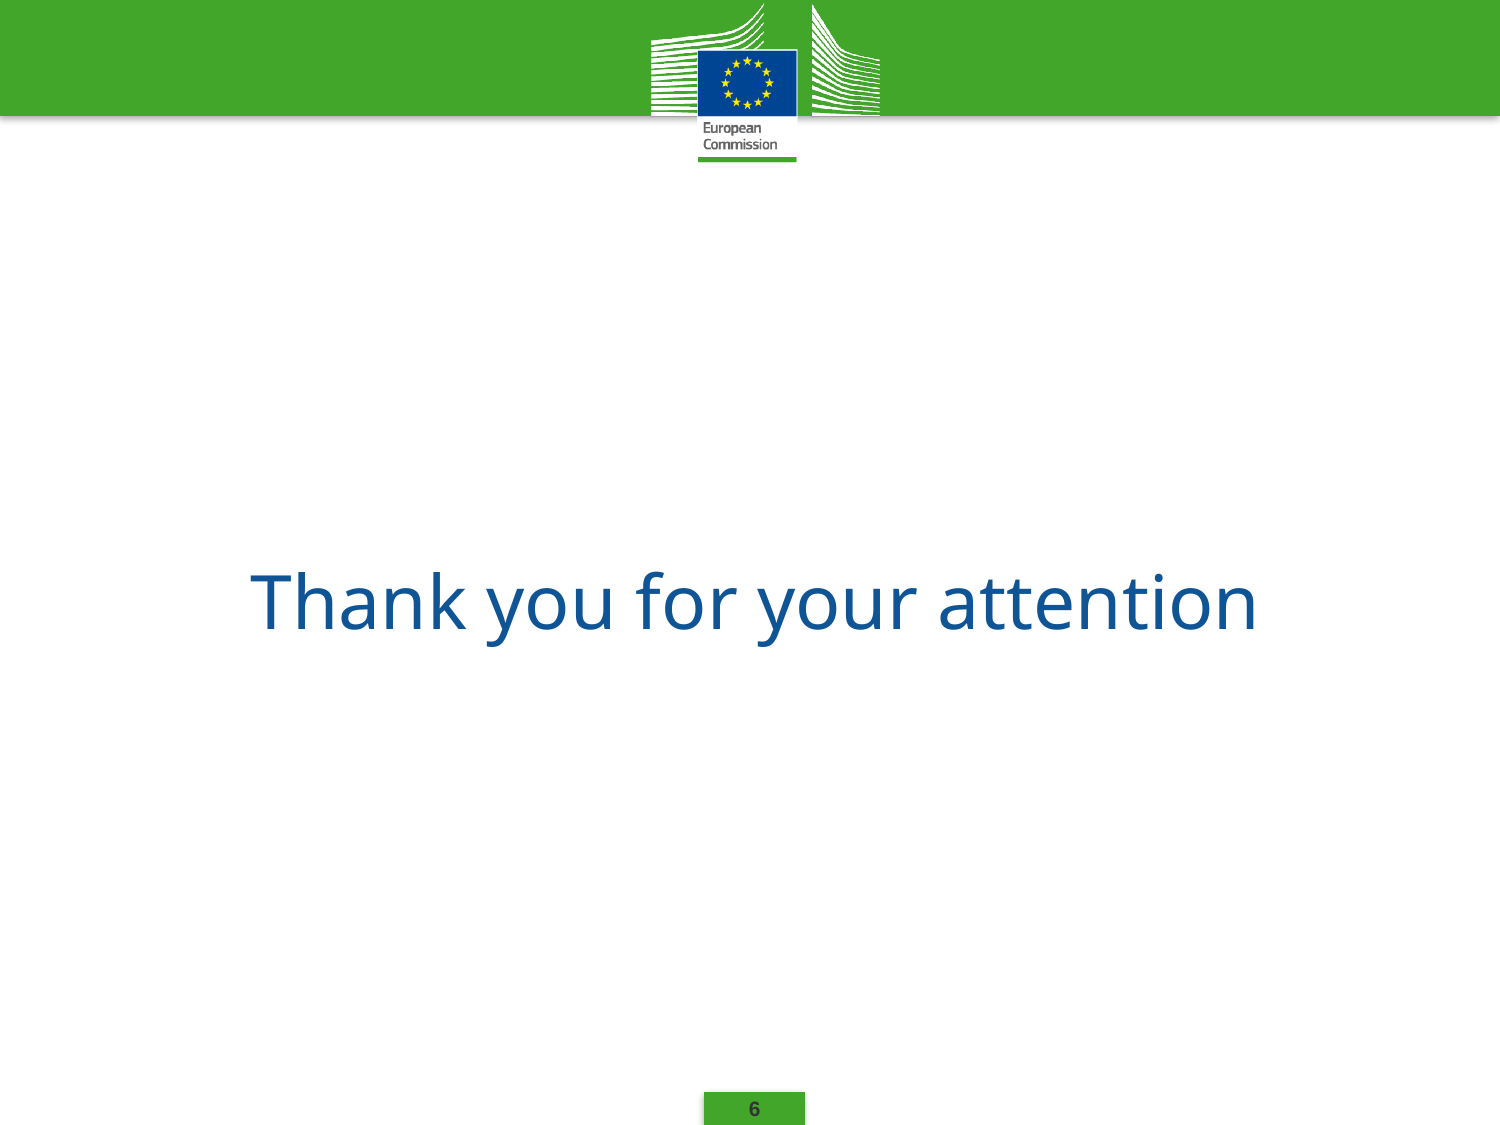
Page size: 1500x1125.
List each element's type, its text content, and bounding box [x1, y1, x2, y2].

picture [614, 3, 880, 208]
slide_number 6 [703, 1088, 807, 1125]
list Thank you for your attention [118, 476, 1394, 723]
